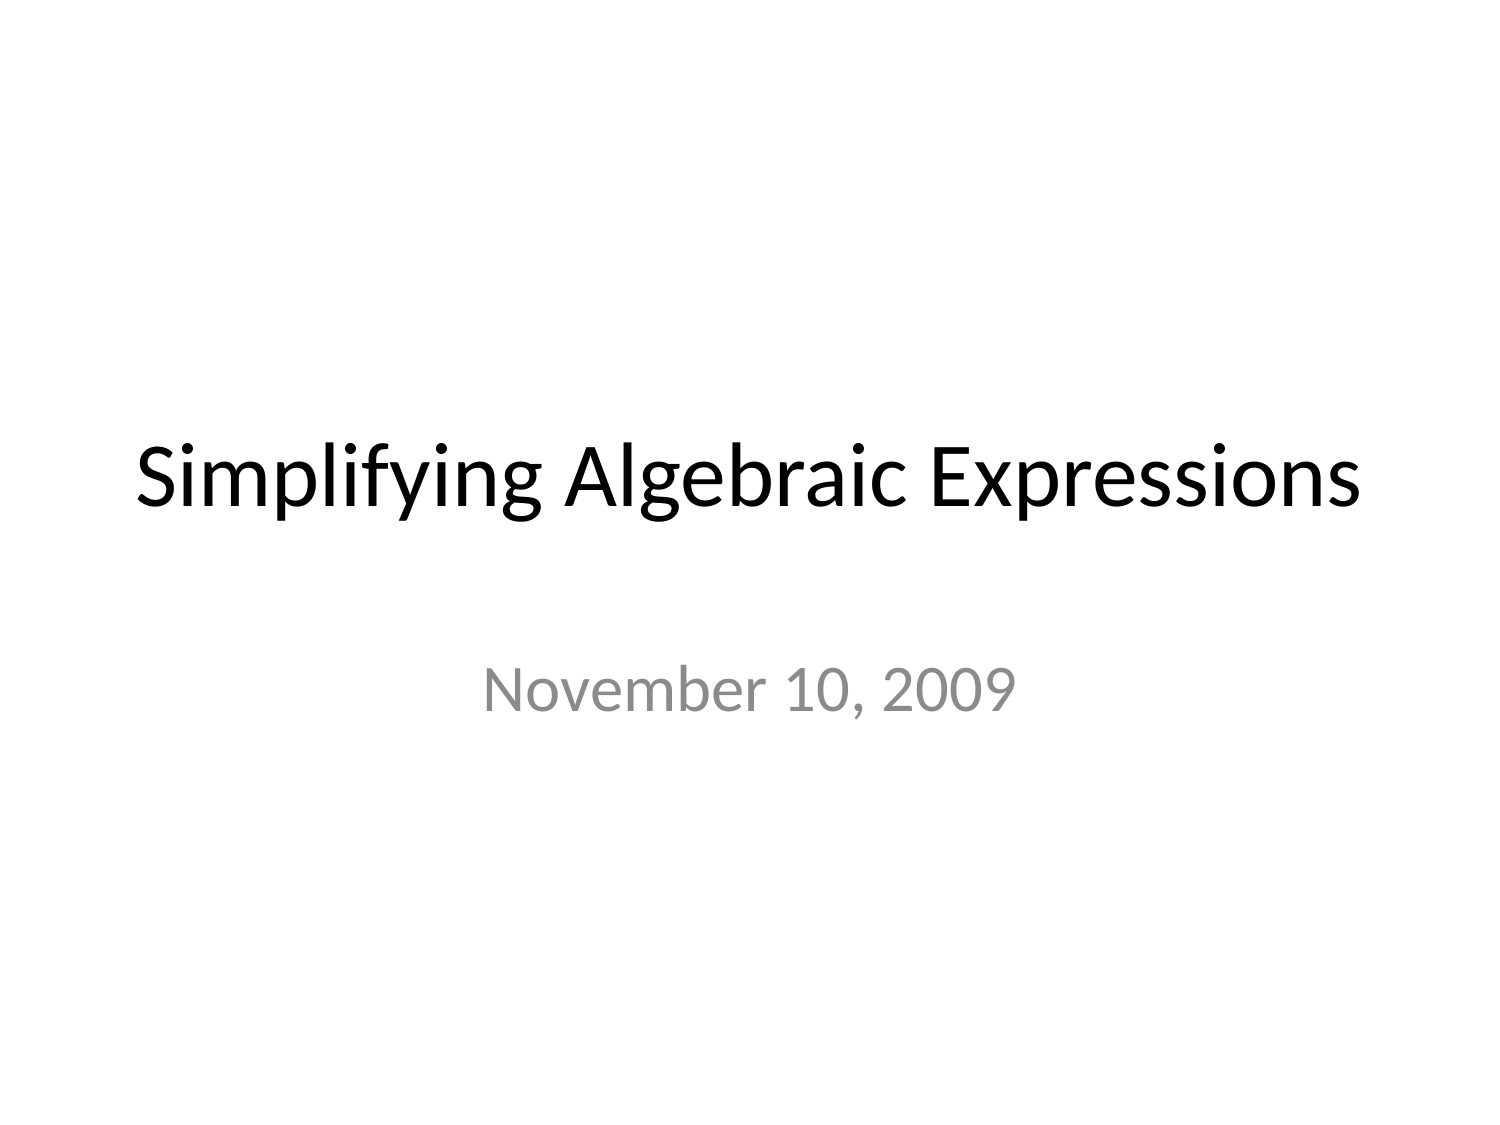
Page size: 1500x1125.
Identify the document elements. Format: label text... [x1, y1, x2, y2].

subtitle November 10, 2009 [225, 637, 1275, 925]
title Simplifying Algebraic Expressions [112, 349, 1388, 591]
